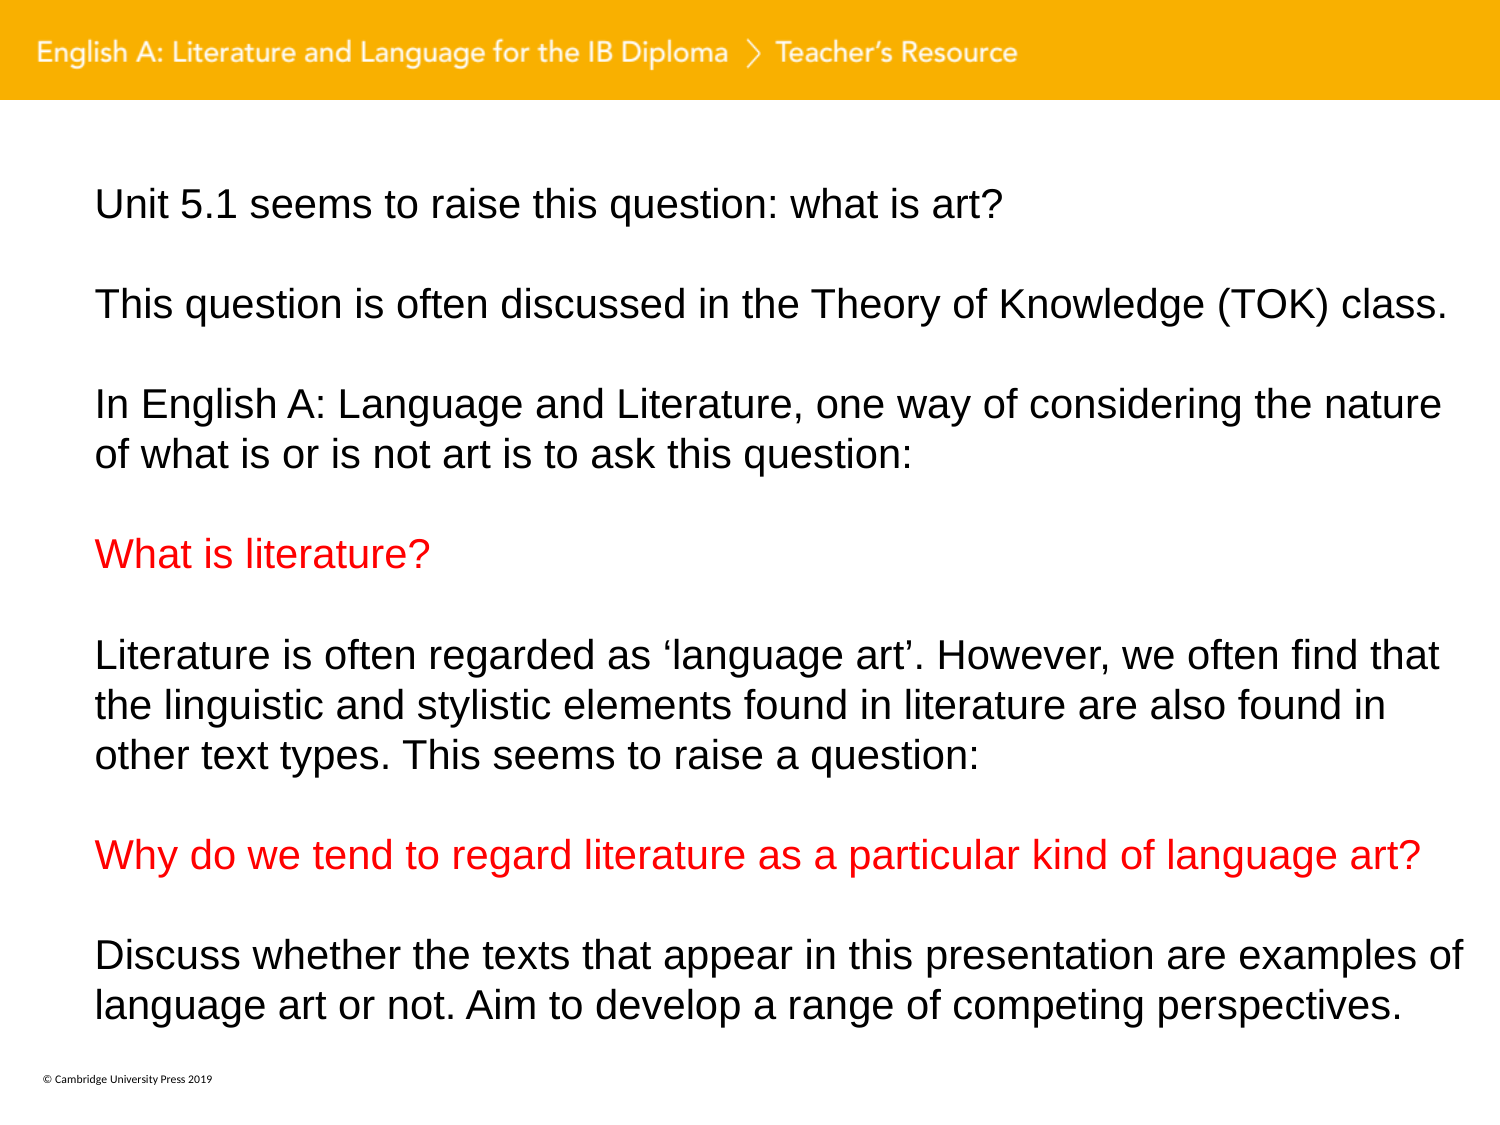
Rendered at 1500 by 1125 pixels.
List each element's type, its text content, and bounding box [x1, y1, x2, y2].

subtitle © Cambridge University Press 2019 [27, 1063, 1388, 1093]
title Unit 5.1 seems to raise this question: what is art? This question is often discussed in the Theory of Knowledge (TOK) class. In English A: Language and Literature, one way of considering the nature of what is or is not art is to ask this question: What is literature? Literature is often regarded as ‘language art’. However, we often find that the linguistic and stylistic elements found in literature are also found in other text types. This seems to raise a question: Why do we tend to regard literature as a particular kind of language art? Discuss whether the texts that appear in this presentation are examples of language art or not. Aim to develop a range of competing perspectives. [79, 140, 1491, 1064]
picture [0, 0, 1500, 101]
